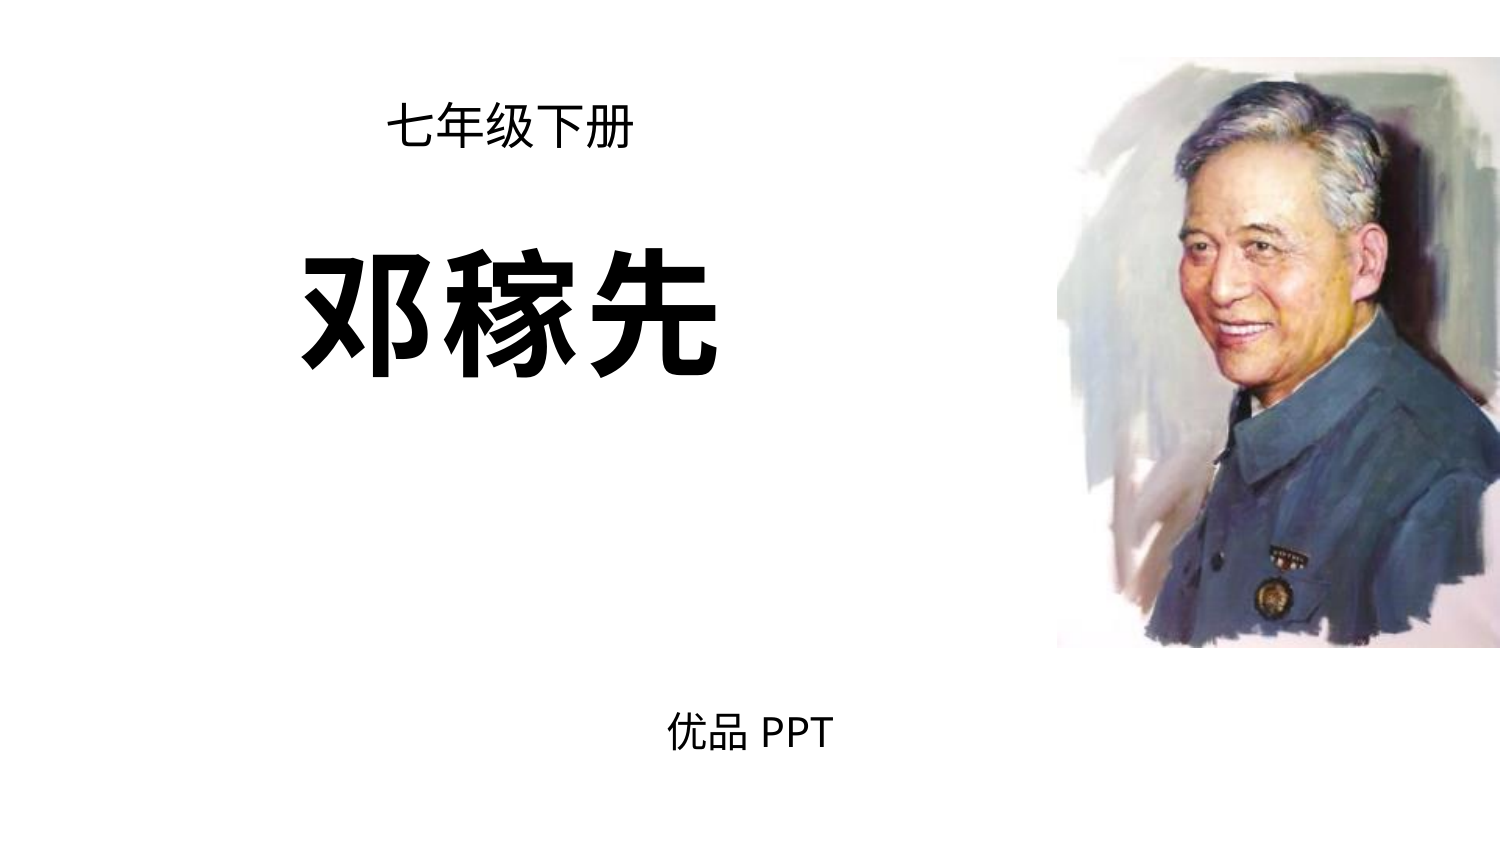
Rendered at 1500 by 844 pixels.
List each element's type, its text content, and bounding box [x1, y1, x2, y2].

picture [1057, 57, 1500, 648]
text_box 邓稼先 [0, 221, 1022, 401]
text_box 优品PPT [0, 693, 1500, 764]
text_box 七年级下册 [370, 87, 651, 163]
